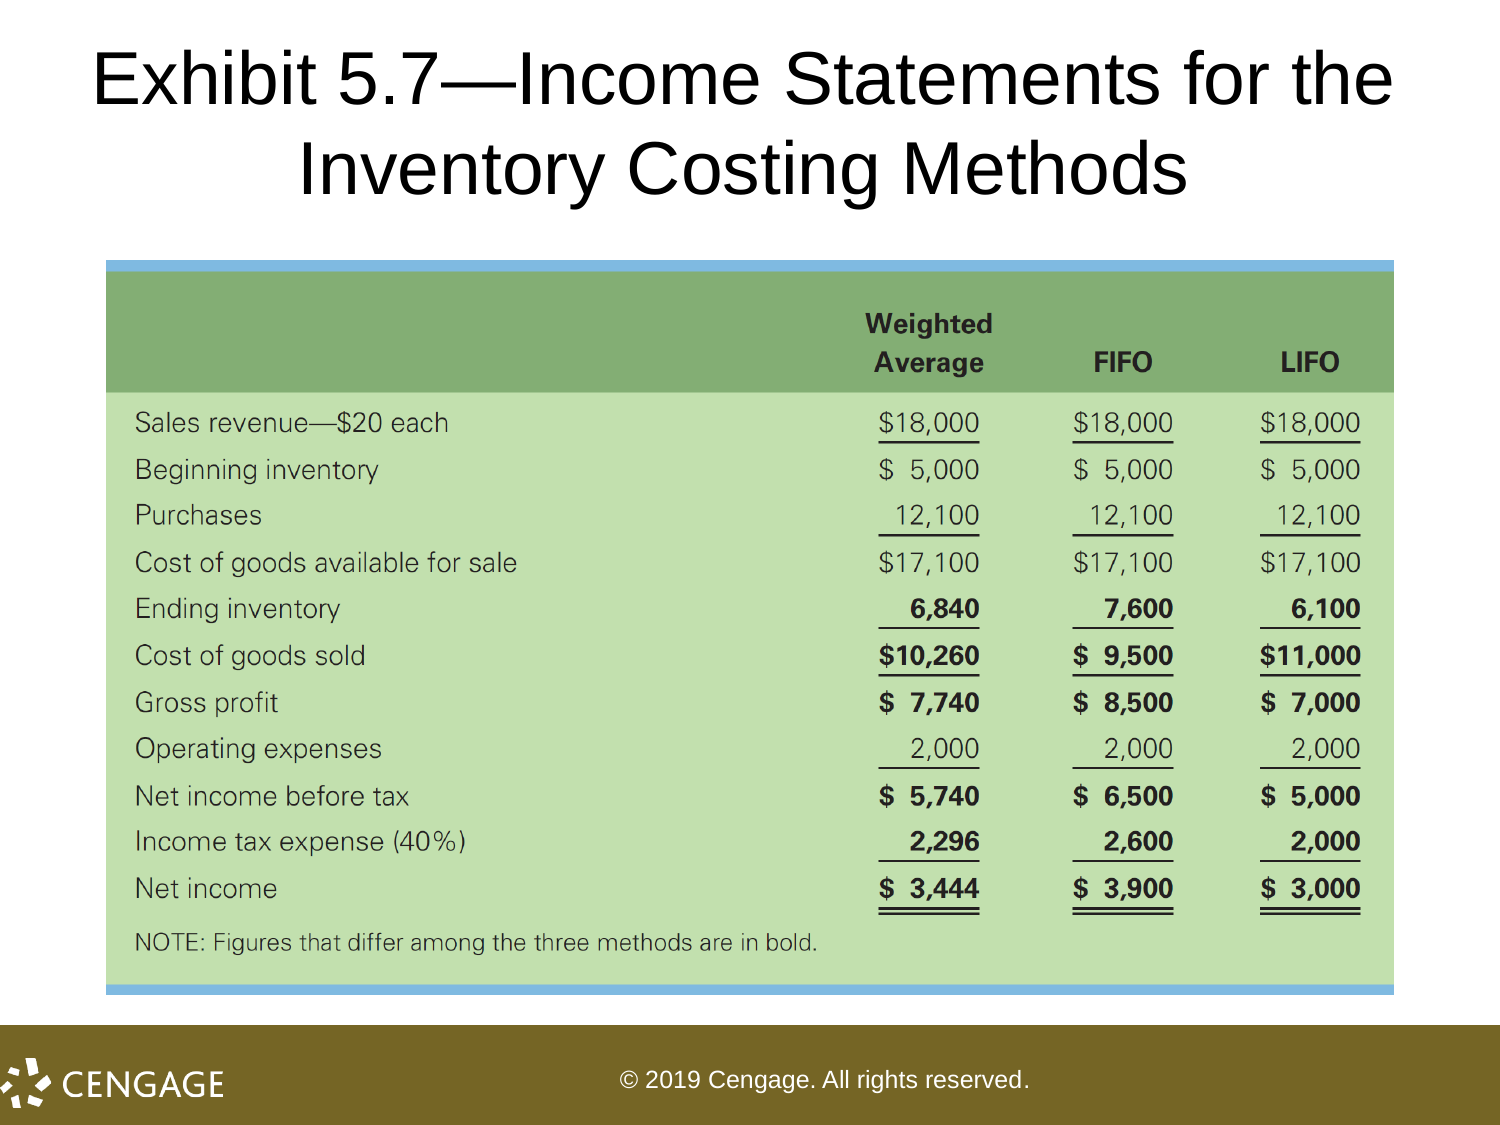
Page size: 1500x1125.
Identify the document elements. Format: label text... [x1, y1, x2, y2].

picture [106, 259, 1394, 1000]
title Exhibit 5.7—Income Statements for the Inventory Costing Methods [58, 26, 1430, 213]
picture [0, 1058, 223, 1108]
